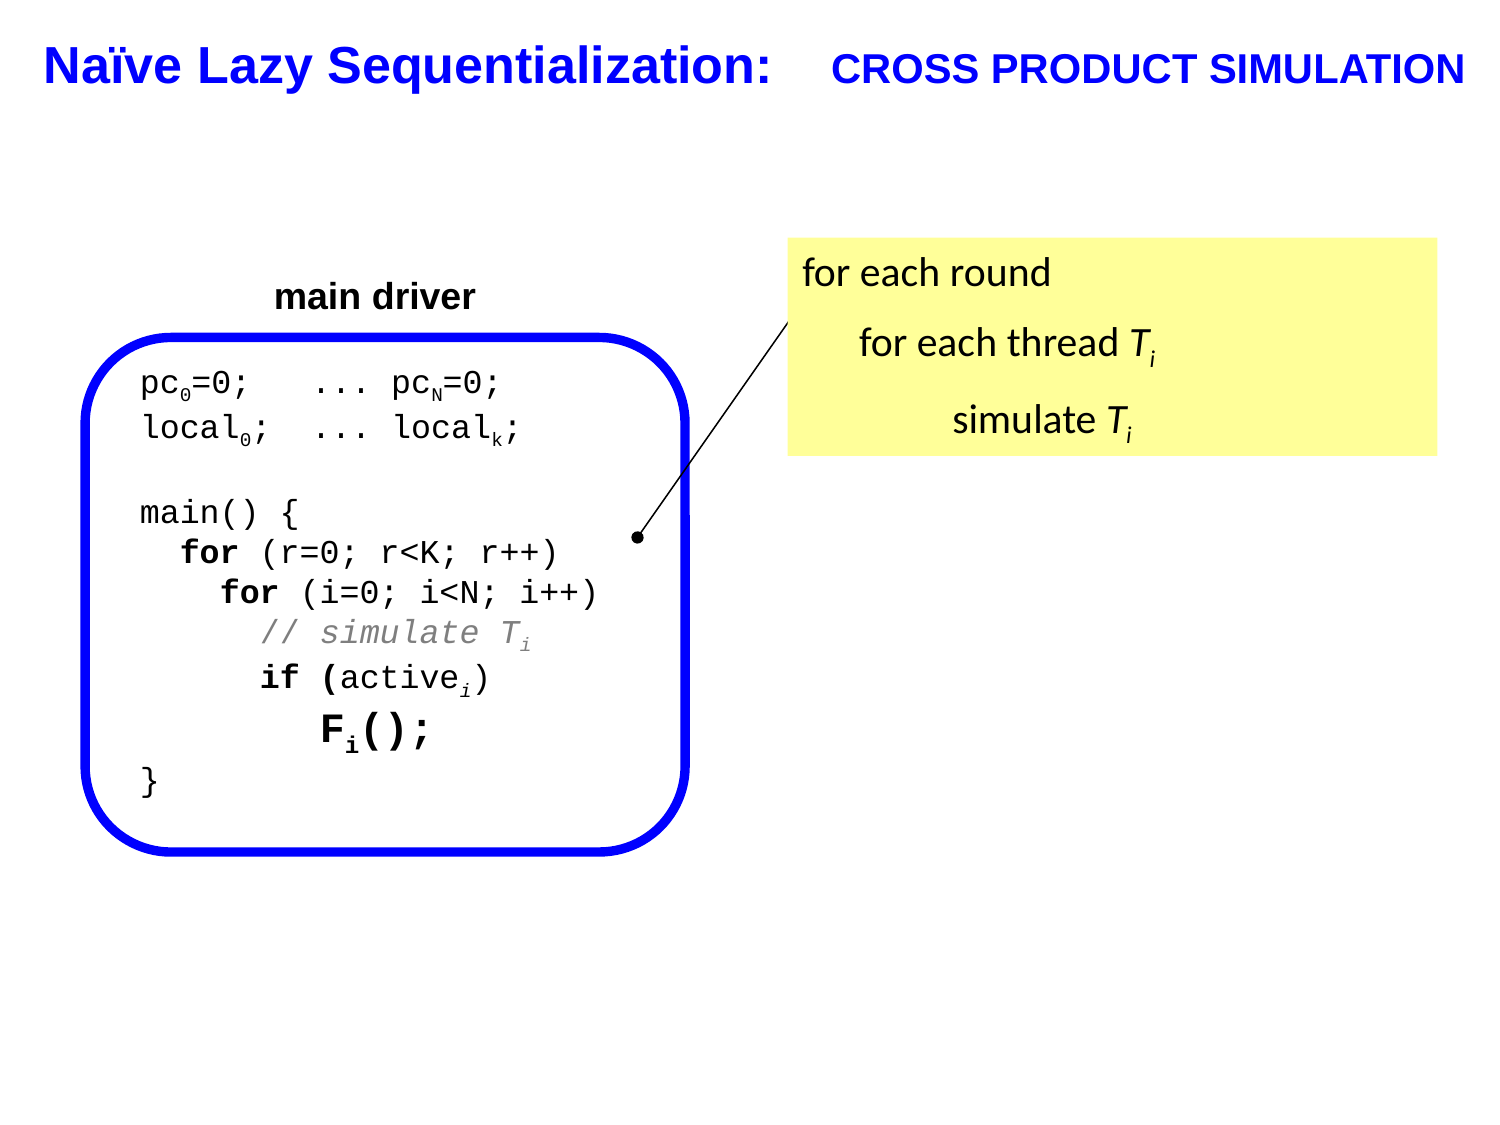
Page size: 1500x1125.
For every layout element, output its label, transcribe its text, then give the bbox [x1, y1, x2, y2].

text_box [631, 323, 787, 544]
text_box for each round for each thread Ti simulate Ti [787, 237, 1438, 456]
list [24, 160, 1476, 1099]
title Naïve Lazy Sequentialization: CROSS PRODUCT SIMULATION [0, 0, 1500, 126]
text_box pc0=0; ... pcN=0; local0; ... localk; main() { for (r=0; r<K; r++) for (i=0; i<N; i++) // simulate Ti if (activei) Fi(); } [124, 312, 725, 806]
text_box [83, 348, 678, 855]
text_box main driver [112, 264, 638, 324]
